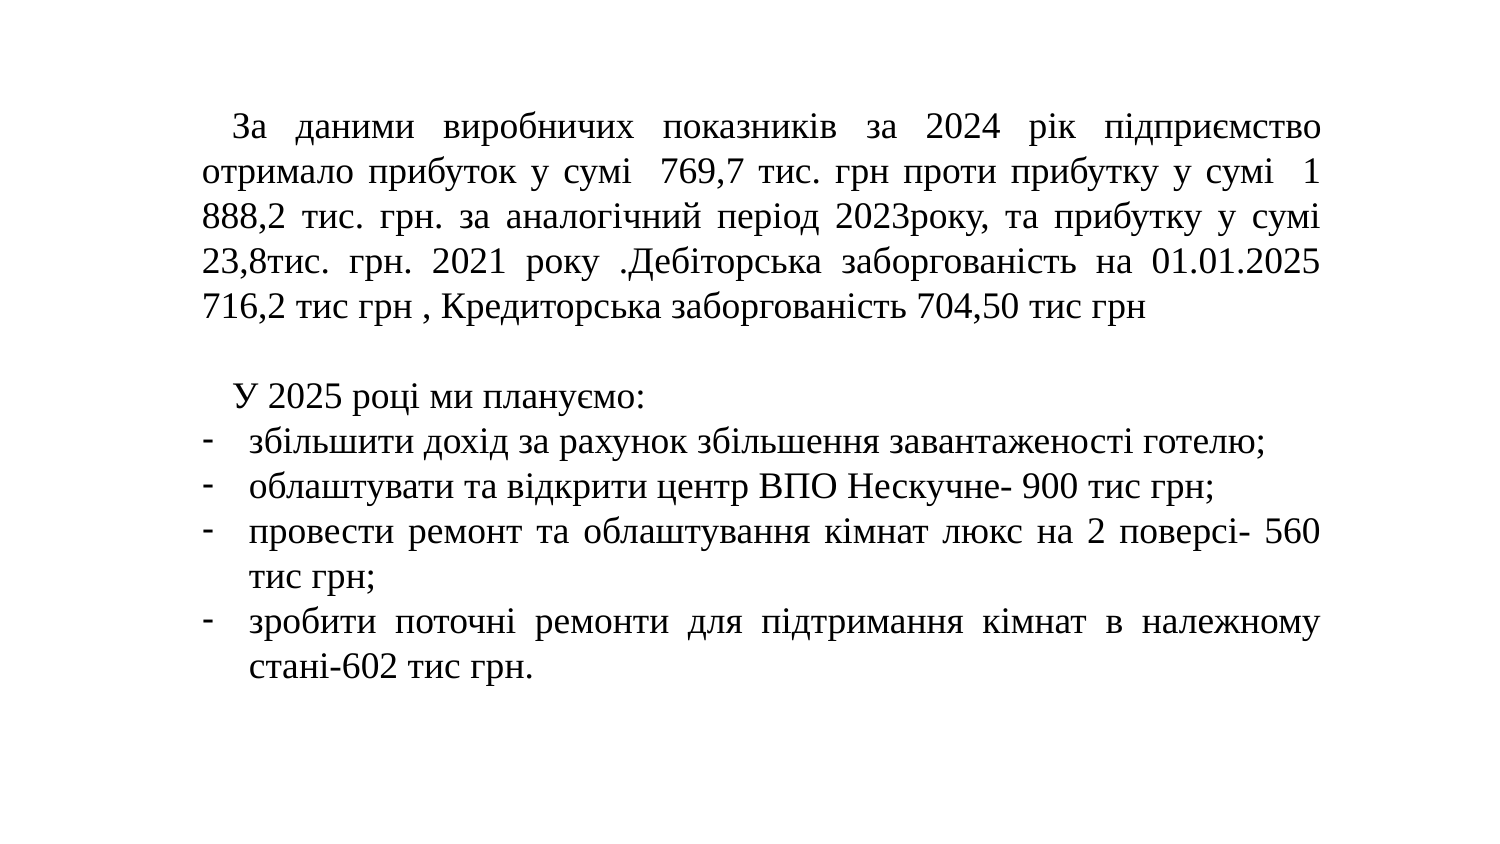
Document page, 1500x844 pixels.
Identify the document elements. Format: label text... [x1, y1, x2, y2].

text_box За даними виробничих показників за 2024 рік підприємство отримало прибуток у сумі 769,7 тис. грн проти прибутку у сумі 1 888,2 тис. грн. за аналогічний період 2023року, та прибутку у сумі 23,8тис. грн. 2021 року .Дебіторська заборгованість на 01.01.2025 716,2 тис грн , Кредиторська заборгованість 704,50 тис грн У 2025 році ми плануємо: збільшити дохід за рахунок збільшення завантаженості готелю; облаштувати та відкрити центр ВПО Нескучне- 900 тис грн; провести ремонт та облаштування кімнат люкс на 2 поверсі- 560 тис грн; зробити поточні ремонти для підтримання кімнат в належному стані-602 тис грн. [179, 93, 1337, 794]
